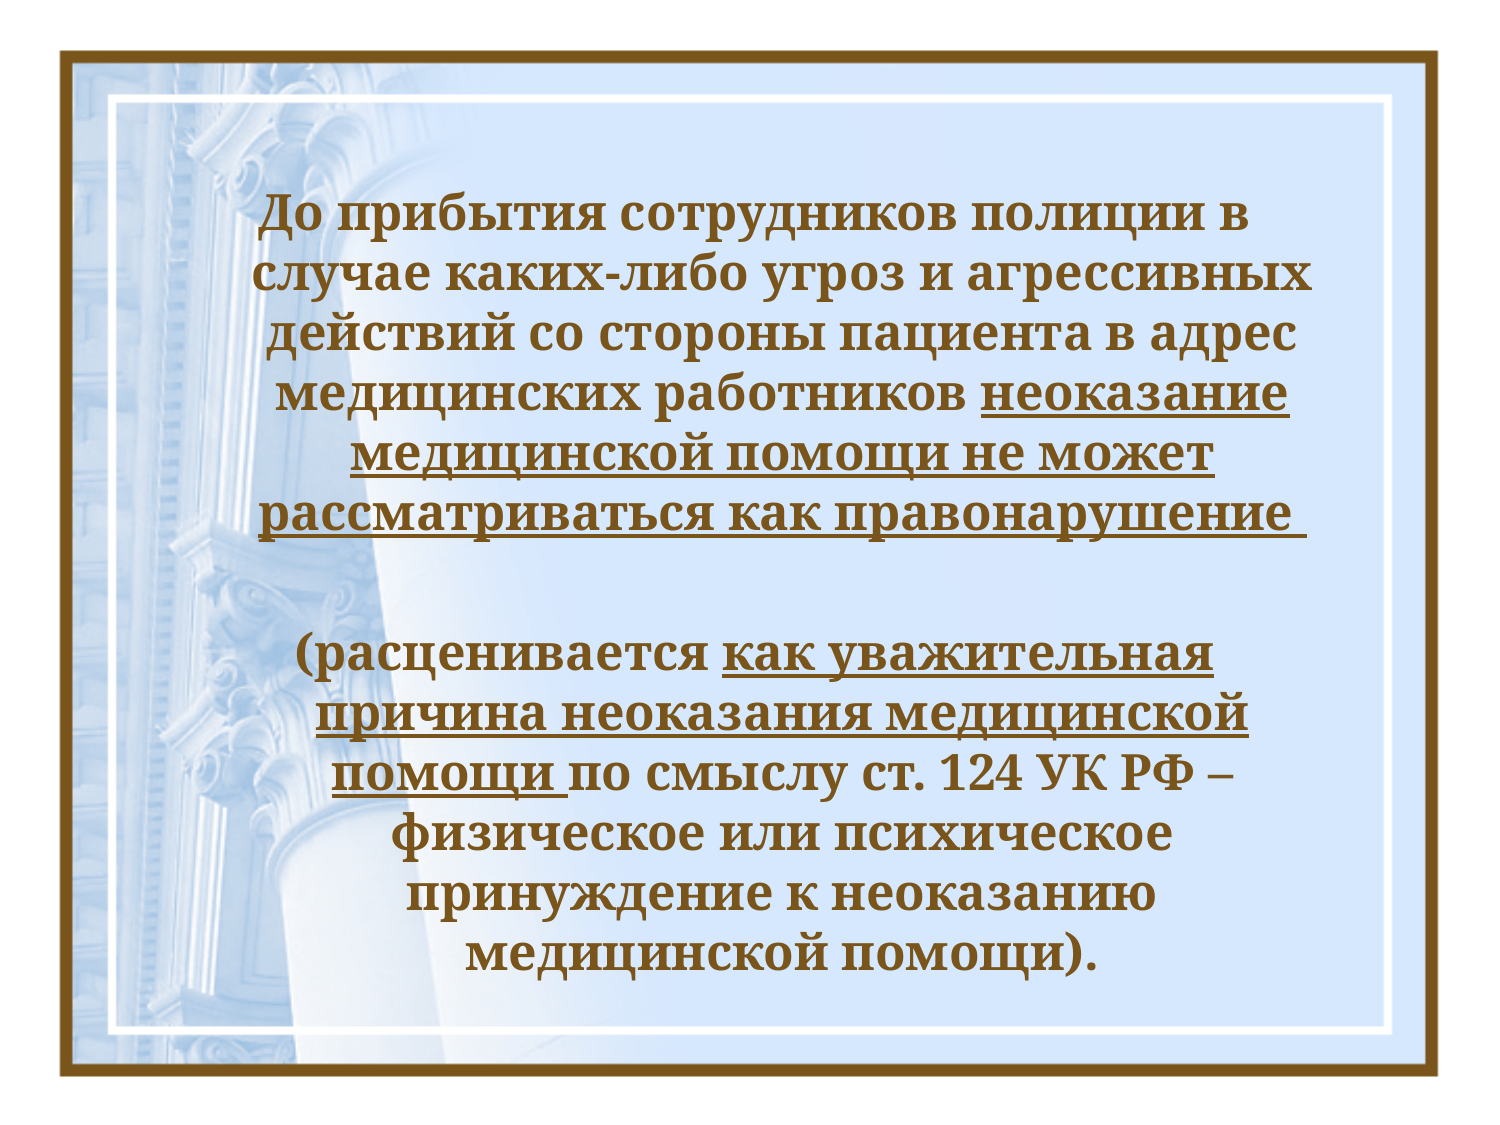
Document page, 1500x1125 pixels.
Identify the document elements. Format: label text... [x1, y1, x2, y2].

picture [0, 0, 1500, 1125]
list До прибытия сотрудников полиции в случае каких-либо угроз и агрессивных действий со стороны пациента в адрес медицинских работников неоказание медицинской помощи не может рассматриваться как правонарушение (расценивается как уважительная причина неоказания медицинской помощи по смыслу ст. 124 УК РФ – физическое или психическое принуждение к неоказанию медицинской помощи). [159, 172, 1350, 977]
